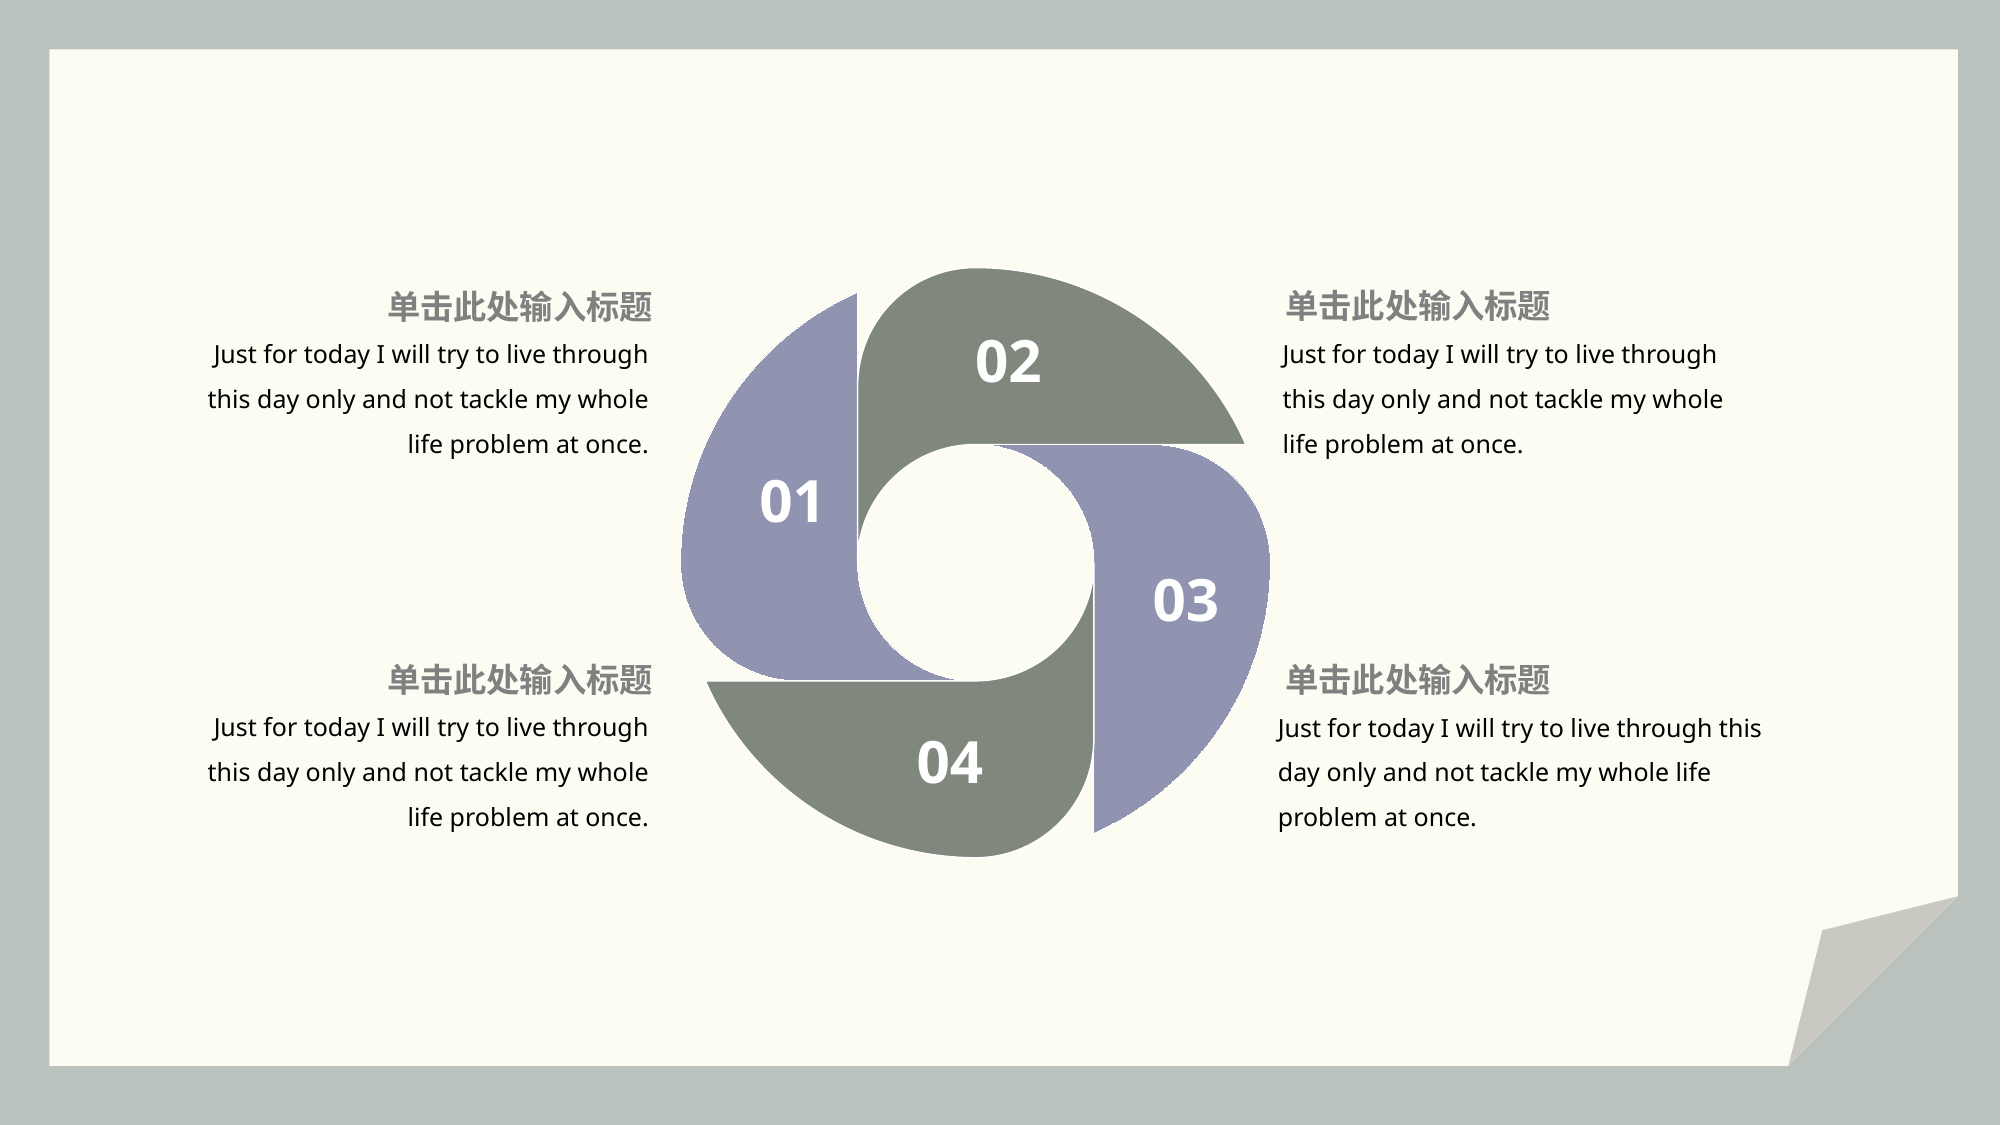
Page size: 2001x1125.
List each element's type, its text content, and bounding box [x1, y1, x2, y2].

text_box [857, 267, 1246, 562]
text_box 单击此处输入标题 [1271, 641, 1655, 698]
text_box Just for today I will try to live through this day only and not tackle my whole life problem at once. [183, 323, 650, 459]
text_box 单击此处输入标题 [293, 268, 669, 324]
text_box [975, 444, 1271, 834]
text_box Just for today I will try to live through this day only and not tackle my whole life problem at once. [1282, 323, 1767, 459]
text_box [705, 562, 1094, 858]
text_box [680, 292, 857, 681]
text_box Just for today I will try to live through this day only and not tackle my whole life problem at once. [183, 696, 650, 831]
text_box Just for today I will try to live through this day only and not tackle my whole life problem at once. [1278, 697, 1767, 832]
text_box 单击此处输入标题 [293, 641, 669, 698]
text_box 单击此处输入标题 [1270, 267, 1655, 323]
text_box [48, 48, 1962, 1067]
